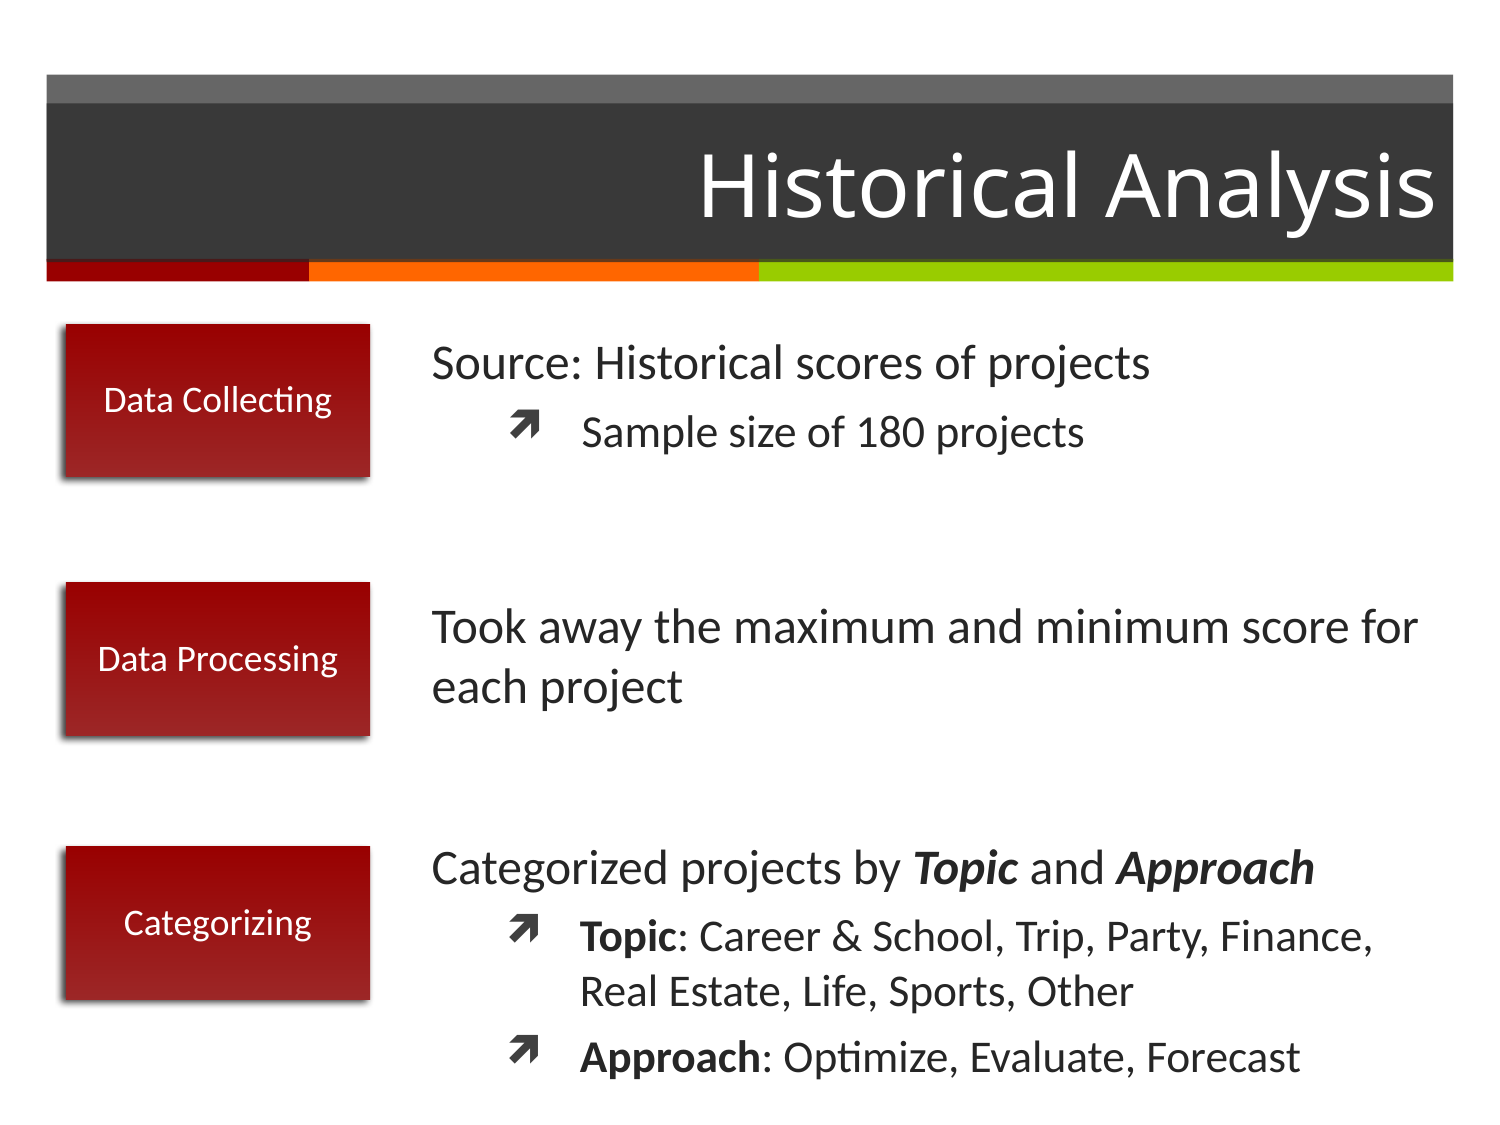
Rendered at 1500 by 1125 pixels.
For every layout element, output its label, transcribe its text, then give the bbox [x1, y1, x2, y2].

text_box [65, 323, 371, 478]
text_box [65, 846, 371, 1000]
title Historical Analysis [46, 103, 1454, 263]
text_box Categorized projects by Topic and Approach Topic: Career & School, Trip, Party, Finance, Real Estate, Life, Sports, Other Approach: Optimize, Evaluate, Forecast [416, 851, 1473, 1092]
list Source: Historical scores of projects Sample size of 180 projects [416, 322, 1473, 475]
text_box Took away the maximum and minimum score for each project [416, 586, 1473, 851]
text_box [65, 582, 371, 737]
